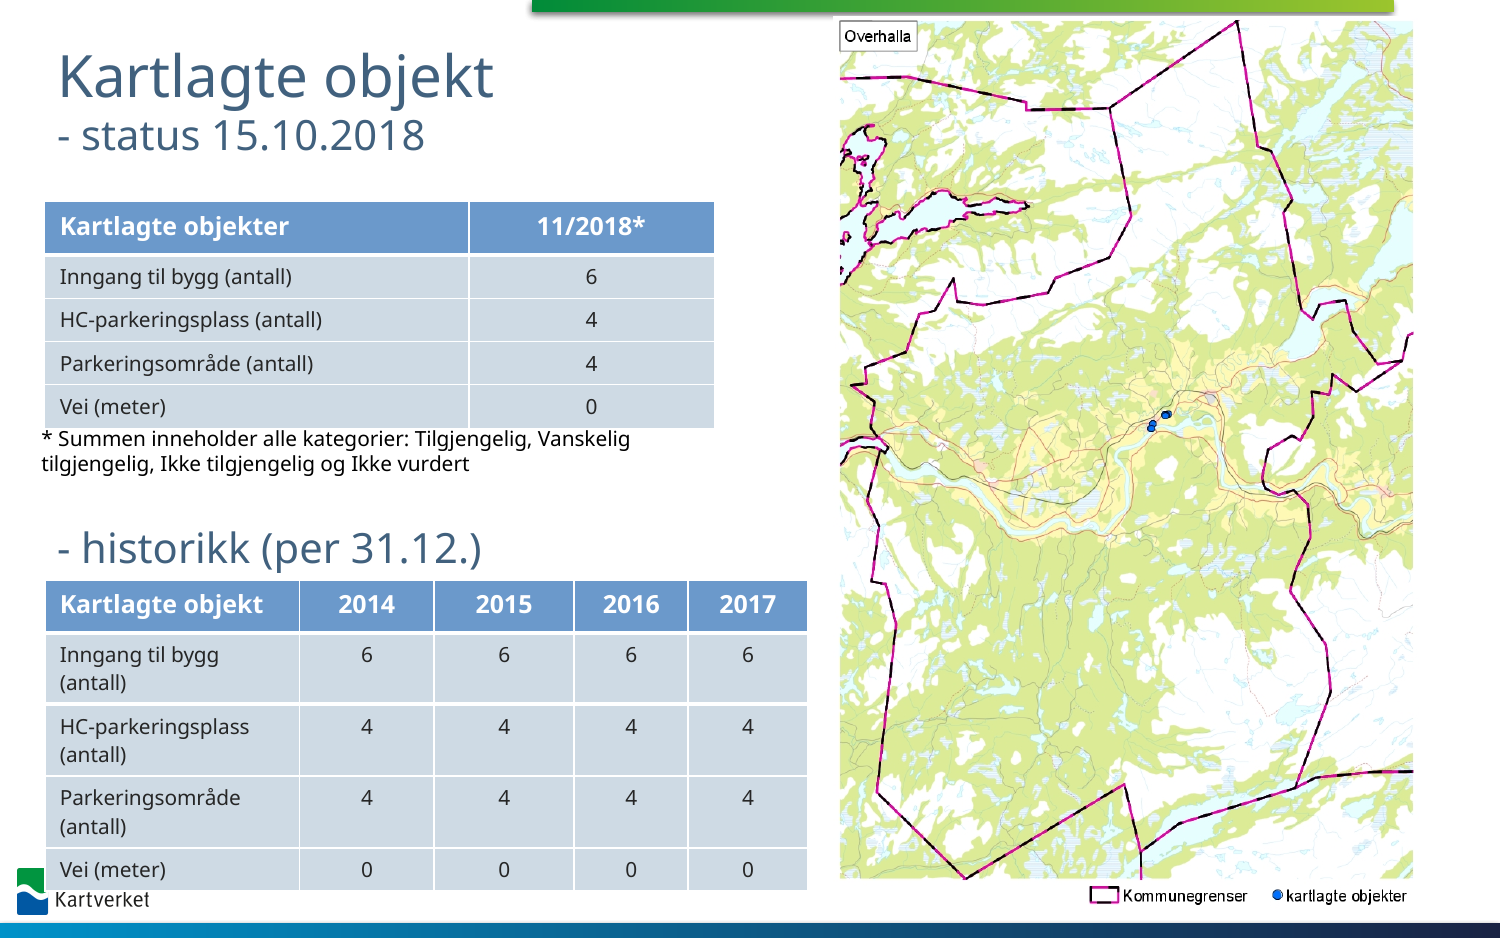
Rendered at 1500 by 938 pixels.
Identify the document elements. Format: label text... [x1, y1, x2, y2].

text_box - historikk (per 31.12.) [42, 496, 828, 580]
table_cell 6 [435, 635, 573, 702]
picture [833, 16, 1419, 913]
table_cell 6 [470, 257, 714, 298]
table_cell 4 [689, 777, 807, 847]
table_cell 0 [470, 385, 714, 428]
table_cell Parkeringsområde (antall) [46, 777, 299, 847]
table_cell 6 [689, 635, 807, 702]
table_header 2014 [300, 581, 433, 631]
table_cell Parkeringsområde (antall) [45, 342, 468, 384]
table_cell 0 [300, 849, 433, 890]
table_cell Vei (meter) [45, 385, 468, 417]
table_cell 6 [575, 635, 687, 702]
table_cell 4 [575, 777, 687, 847]
table_cell 0 [435, 849, 573, 890]
table_cell HC-parkeringsplass (antall) [45, 299, 468, 341]
table_header Kartlagte objekter [45, 202, 468, 253]
table_cell 6 [300, 635, 433, 702]
table_cell 0 [689, 849, 807, 890]
table_cell 4 [470, 342, 714, 384]
text_box * Summen inneholder alle kategorier: Tilgjengelig, Vanskelig tilgjengelig, Ikke tilgjengelig og Ikke vurdert [26, 417, 711, 483]
table_cell 0 [575, 849, 687, 890]
table_header 2015 [435, 581, 573, 631]
table_header 2017 [689, 581, 807, 631]
table_cell 4 [300, 777, 433, 847]
table_cell Inngang til bygg (antall) [45, 257, 468, 298]
table_cell 4 [435, 777, 573, 847]
table_cell 4 [575, 706, 687, 775]
text_box Kartlagte objekt - status 15.10.2018 [42, 24, 828, 167]
table_cell 4 [435, 706, 573, 775]
table_header 2016 [575, 581, 687, 631]
table_header Kartlagte objekt [46, 581, 299, 631]
table_cell Inngang til bygg (antall) [46, 635, 299, 702]
table_cell 4 [689, 706, 807, 775]
table_cell HC-parkeringsplass (antall) [46, 706, 299, 775]
table_cell 4 [470, 299, 714, 341]
table_cell 4 [300, 706, 433, 775]
table_header 11/2018* [470, 202, 714, 253]
table_cell Vei (meter) [46, 849, 299, 890]
